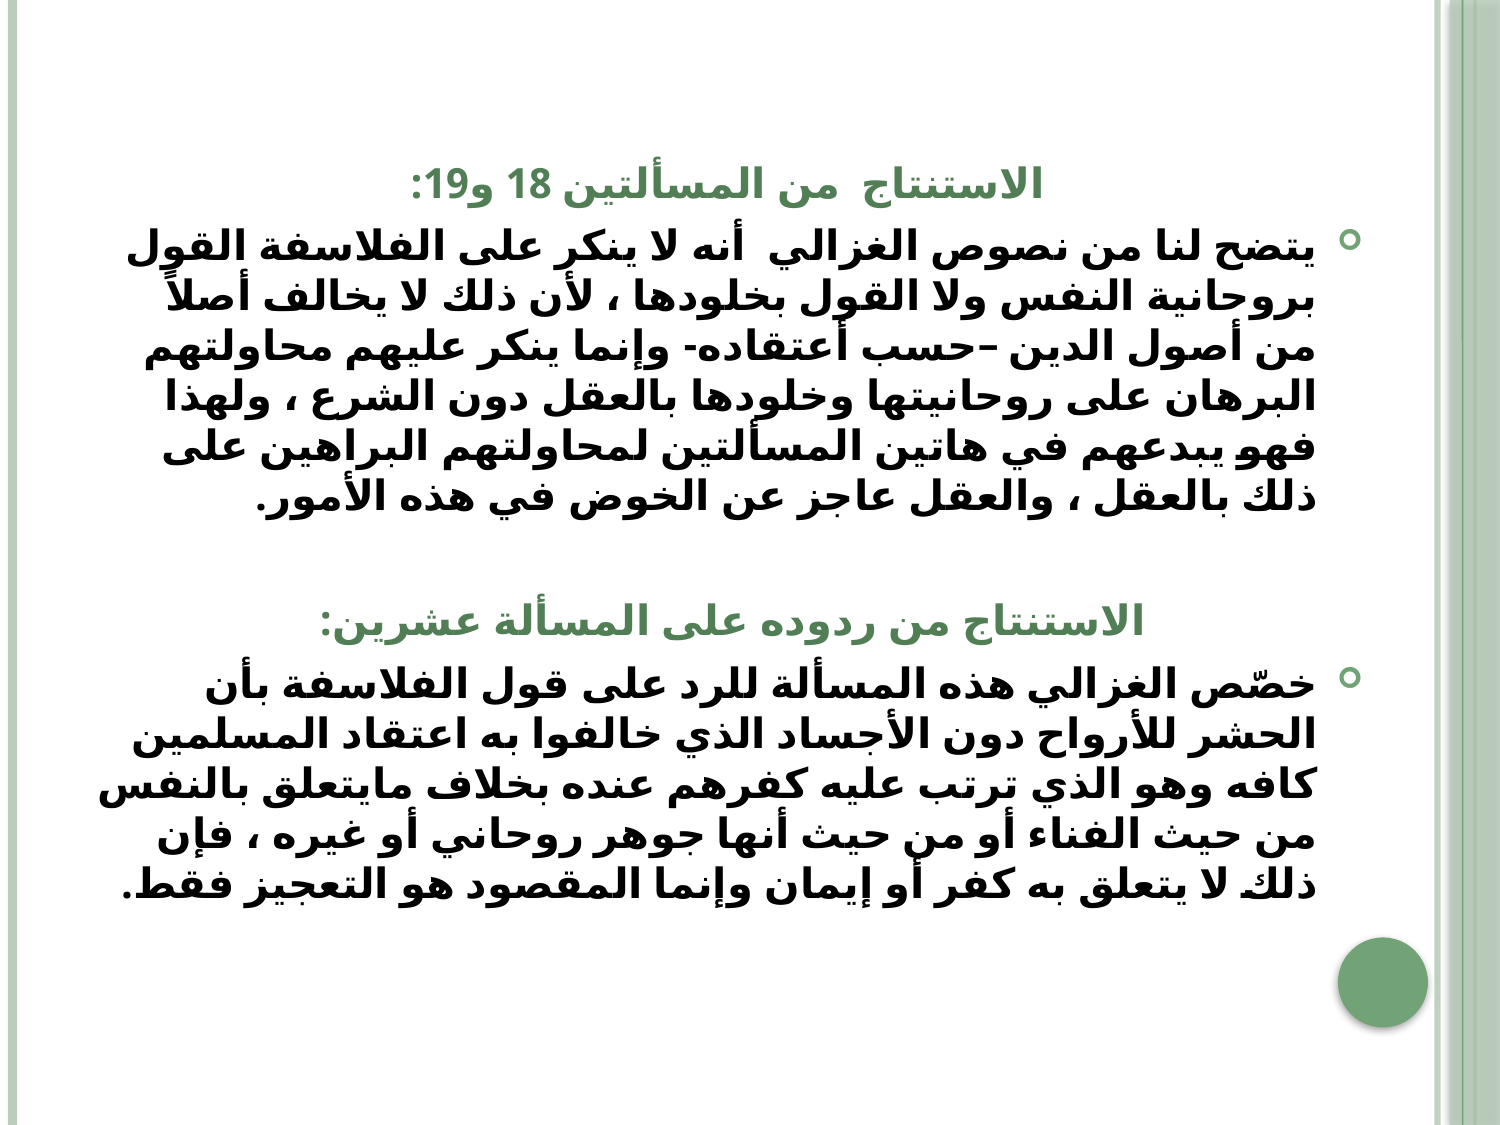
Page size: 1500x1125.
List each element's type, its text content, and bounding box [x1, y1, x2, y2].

list الاستنتاج من المسألتين 18 و19: يتضح لنا من نصوص الغزالي أنه لا ينكر على الفلاسفة القول بروحانية النفس ولا القول بخلودها ، لأن ذلك لا يخالف أصلاً من أصول الدين –حسب أعتقاده- وإنما ينكر عليهم محاولتهم البرهان على روحانيتها وخلودها بالعقل دون الشرع ، ولهذا فهو يبدعهم في هاتين المسألتين لمحاولتهم البراهين على ذلك بالعقل ، والعقل عاجز عن الخوض في هذه الأمور. الاستنتاج من ردوده على المسألة عشرين: خصّص الغزالي هذه المسألة للرد على قول الفلاسفة بأن الحشر للأرواح دون الأجساد الذي خالفوا به اعتقاد المسلمين كافه وهو الذي ترتب عليه كفرهم عنده بخلاف مايتعلق بالنفس من حيث الفناء أو من حيث أنها جوهر روحاني أو غيره ، فإن ذلك لا يتعلق به كفر أو إيمان وإنما المقصود هو التعجيز فقط. [76, 149, 1378, 996]
